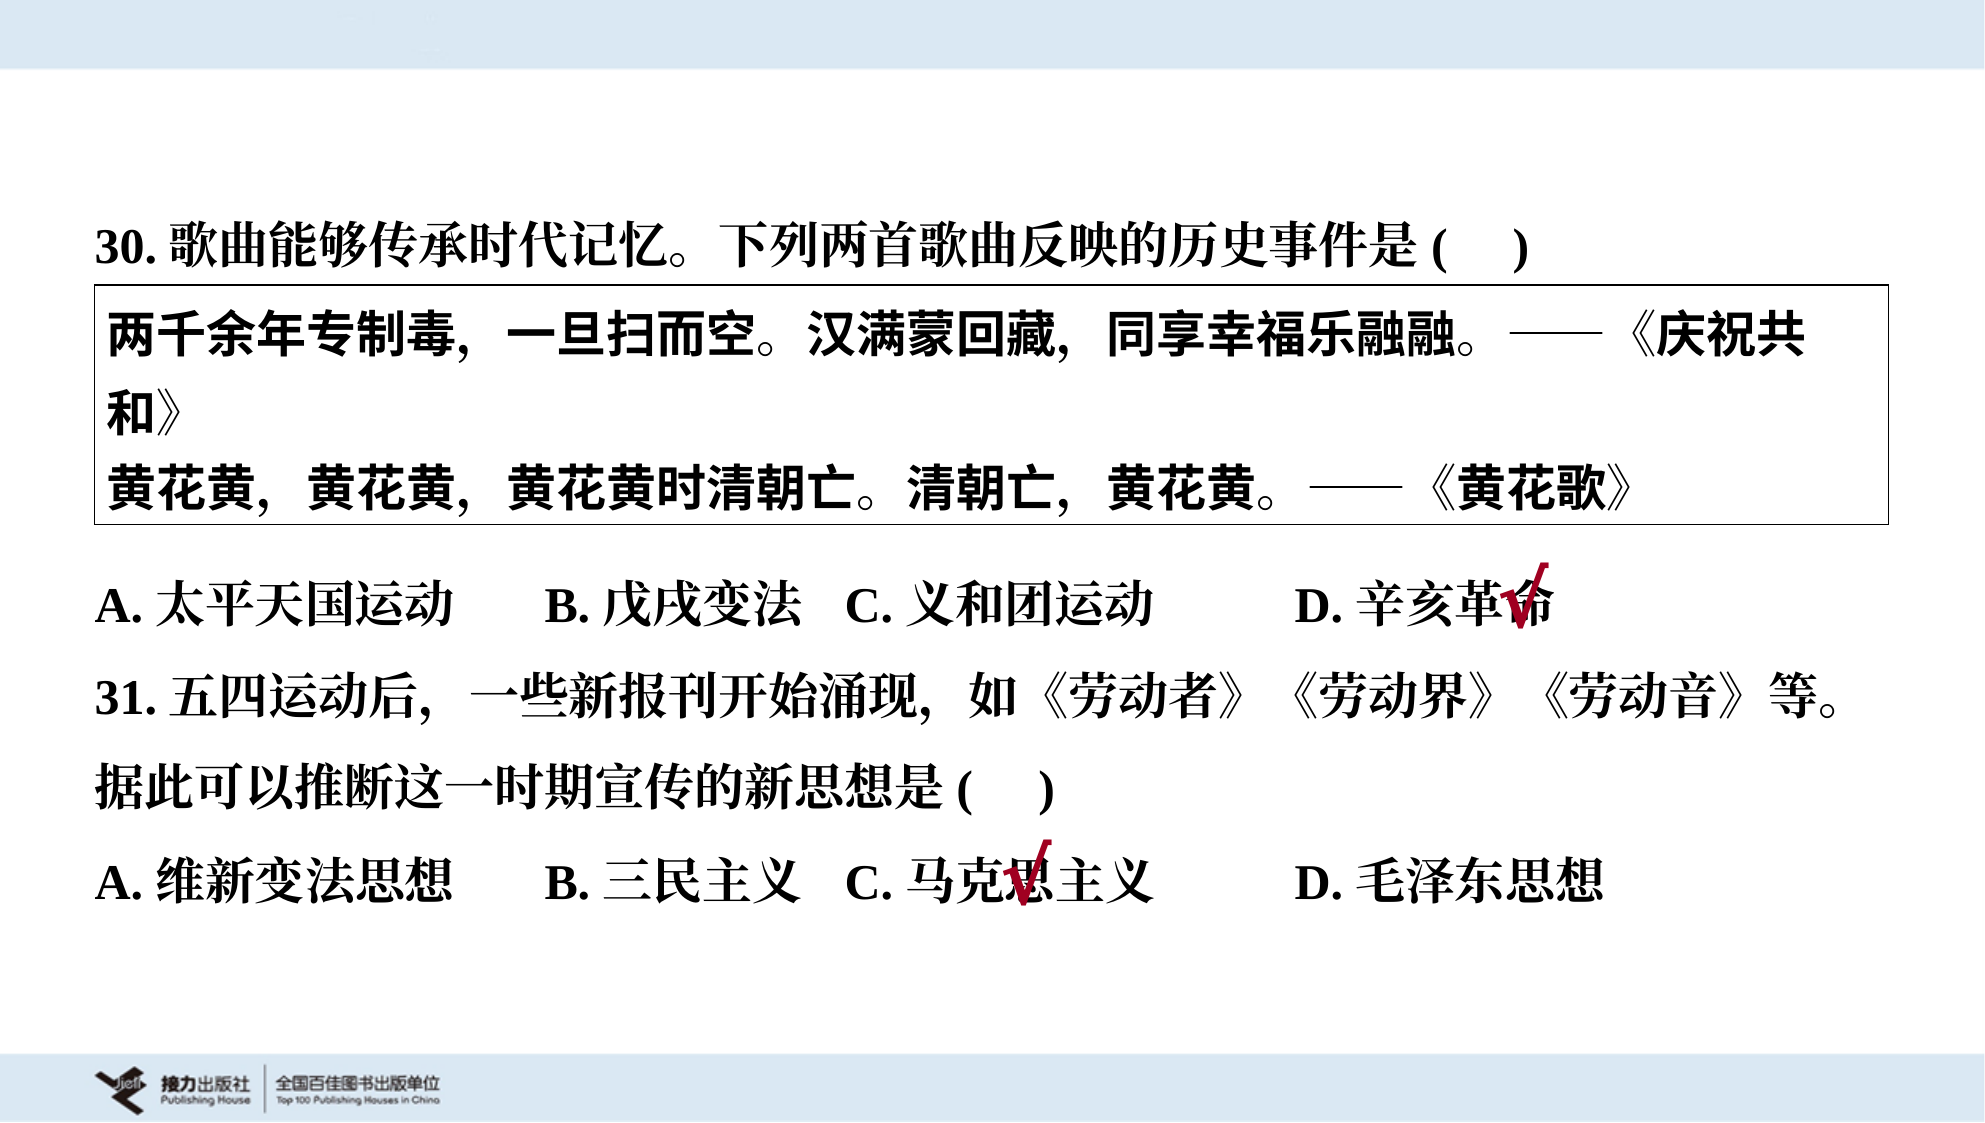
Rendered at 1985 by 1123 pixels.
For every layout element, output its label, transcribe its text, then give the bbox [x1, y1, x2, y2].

text_box A.太平天国运动 B.戊戌变法 C.义和团运动 D.辛亥革命 [94, 545, 1892, 632]
text_box √ [1000, 827, 1053, 921]
text_box A.维新变法思想 B.三民主义 C.马克思主义 D.毛泽东思想 [94, 822, 1892, 910]
table_header 两千余年专制毒，一旦扫而空。汉满蒙回藏，同享幸福乐融融。——《庆祝共 和》 黄花黄，黄花黄，黄花黄时清朝亡。清朝亡，黄花黄。——《黄花歌》 [95, 286, 1888, 524]
picture [0, 0, 1985, 1122]
text_box 31.五四运动后，一些新报刊开始涌现，如《劳动者》《劳动界》《劳动音》等。 据此可以推断这一时期宣传的新思想是( ) [94, 632, 1892, 816]
text_box √ [1497, 550, 1550, 644]
text_box 30.歌曲能够传承时代记忆。下列两首歌曲反映的历史事件是( ) [94, 185, 1892, 274]
